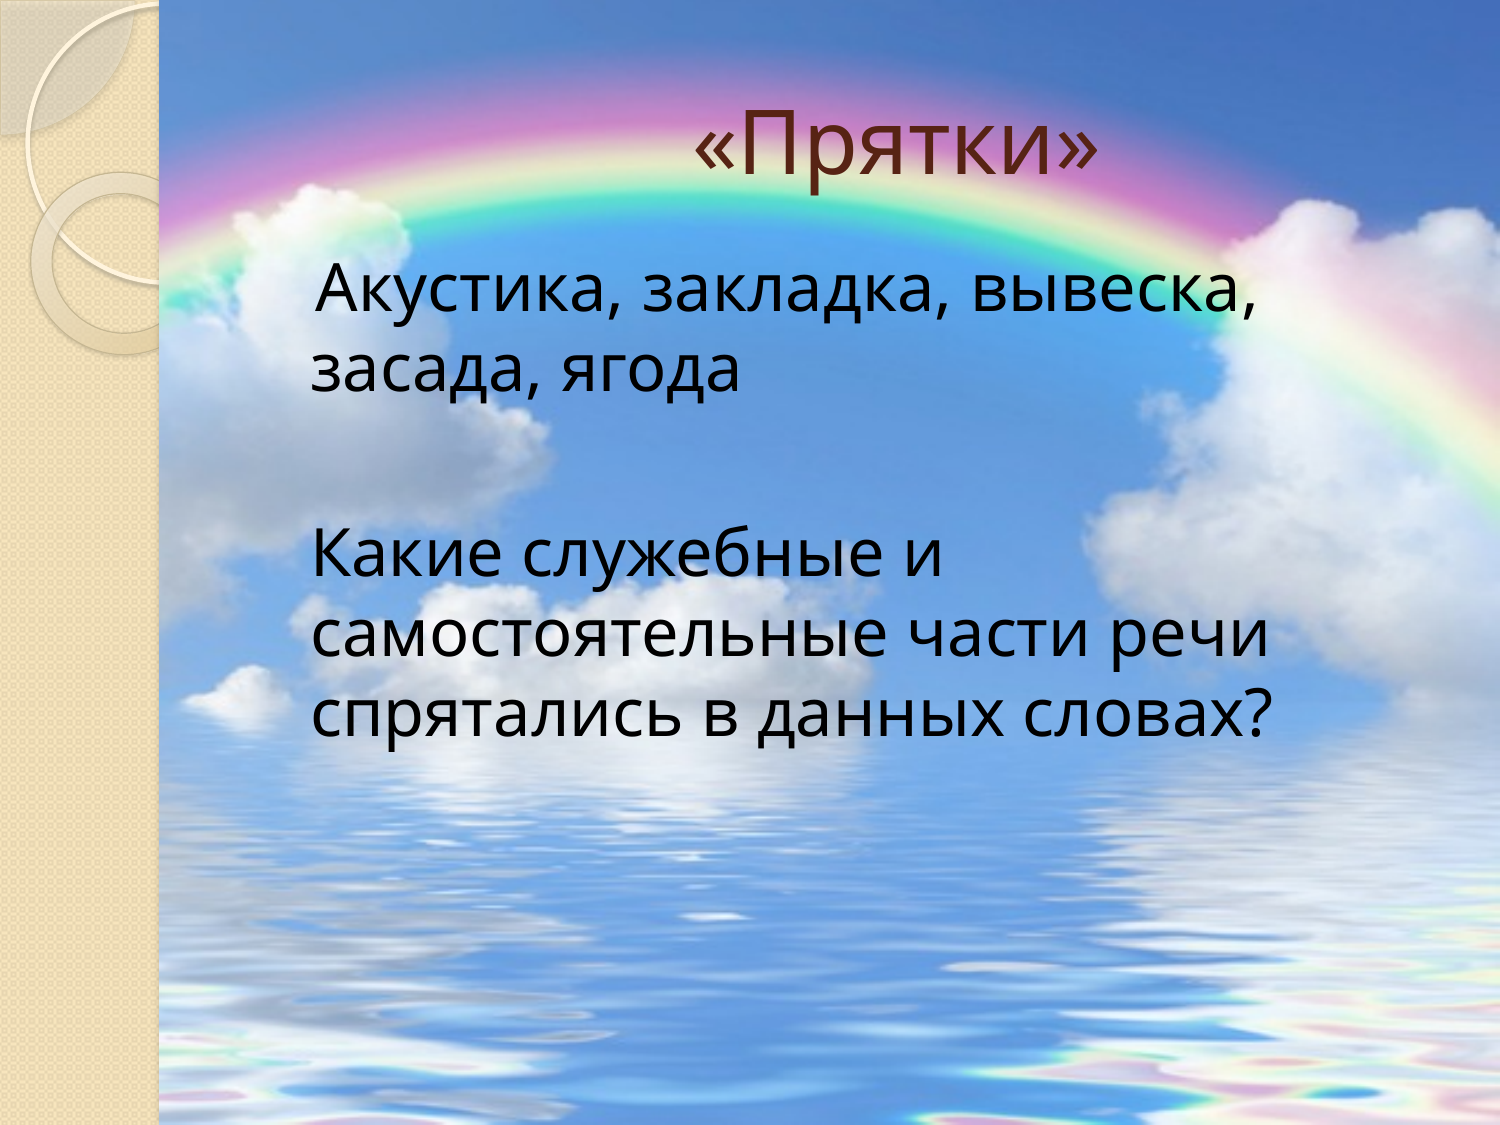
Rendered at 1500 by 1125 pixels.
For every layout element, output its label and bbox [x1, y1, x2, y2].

picture [159, 0, 1500, 1125]
